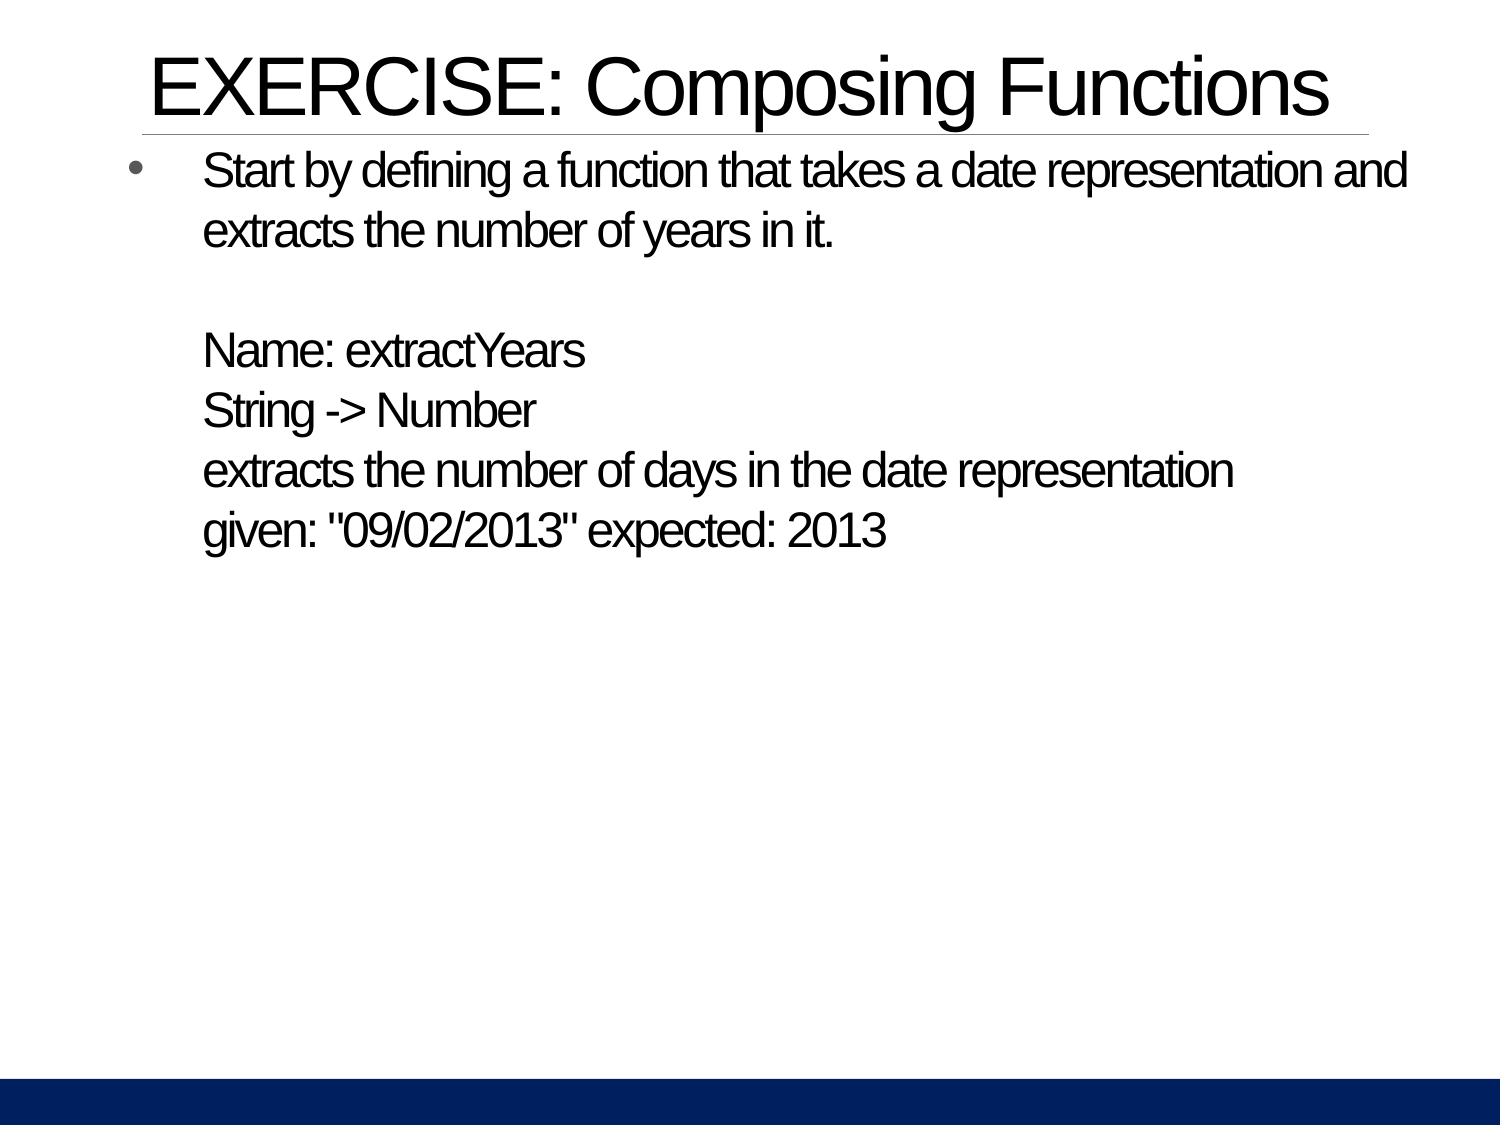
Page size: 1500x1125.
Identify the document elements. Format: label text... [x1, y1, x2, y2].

title EXERCISE: Composing Functions [146, 29, 1500, 220]
text_box Start by defining a function that takes a date representation and extracts the number of years in it. Name: extractYears String -> Number extracts the number of days in the date representation given: "09/02/2013" expected: 2013 [124, 112, 1440, 642]
